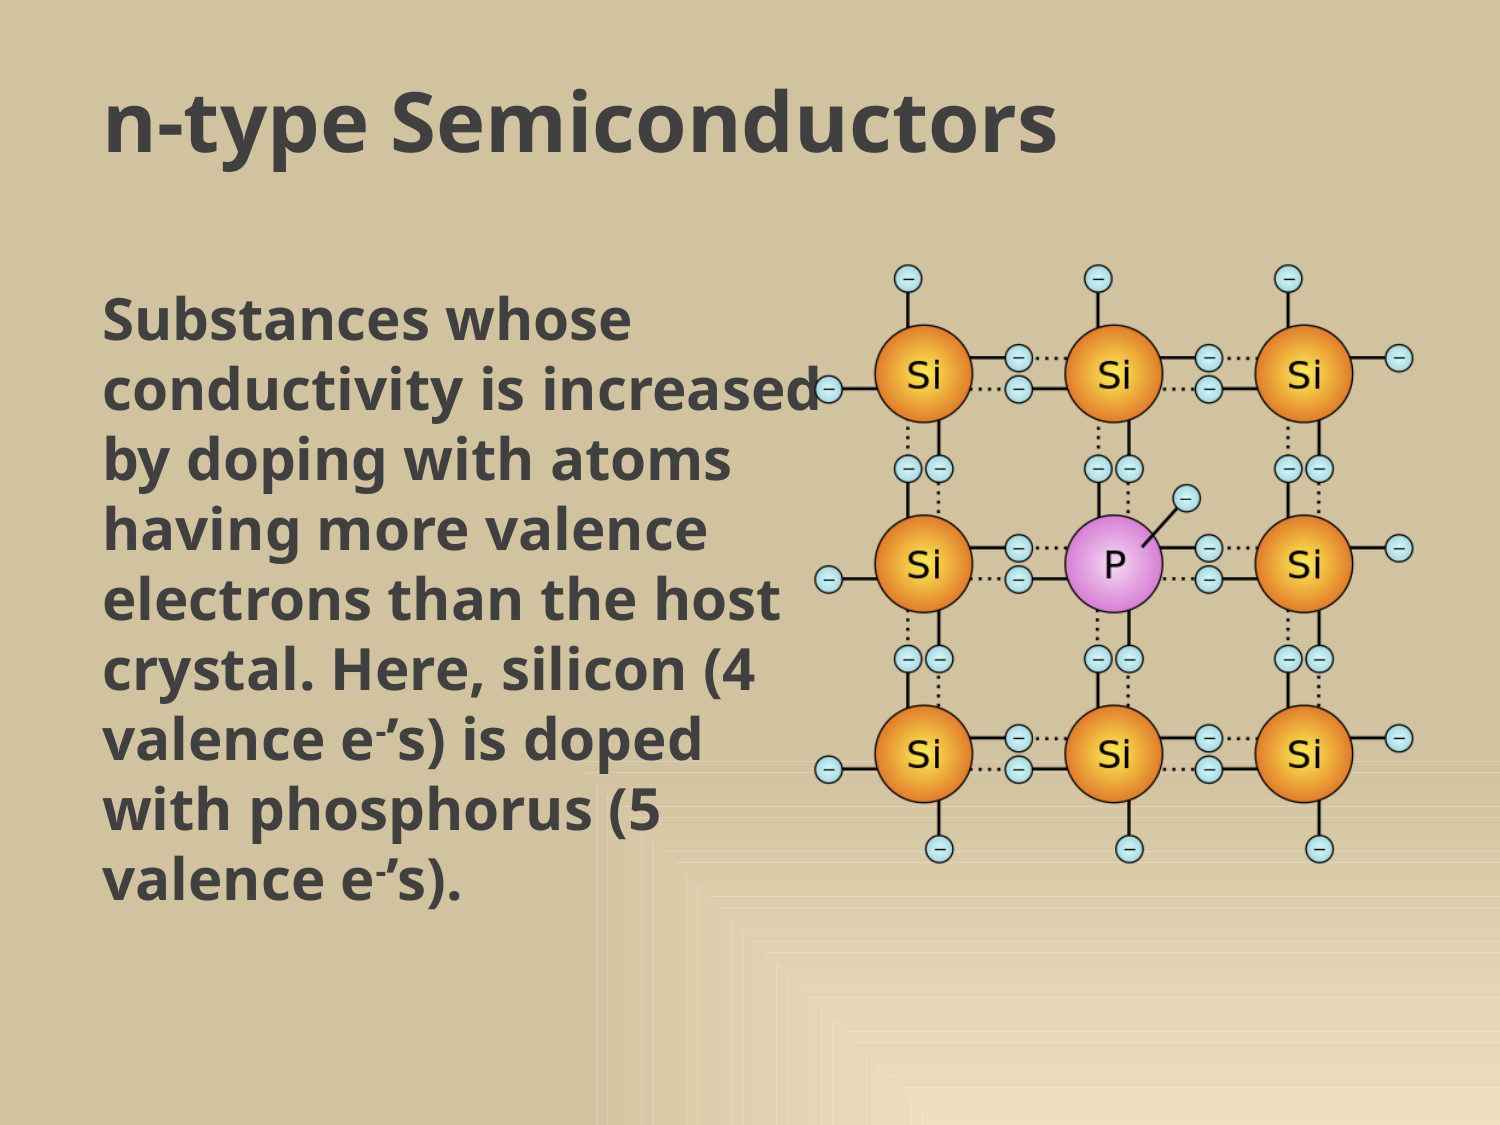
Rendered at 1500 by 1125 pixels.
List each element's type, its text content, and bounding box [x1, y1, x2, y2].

picture [812, 262, 1416, 866]
title n-type Semiconductors [62, 24, 1101, 213]
list Substances whose conductivity is increased by doping with atoms having more valence electrons than the host crystal. Here, silicon (4 valence e-’s) is doped with phosphorus (5 valence e-’s). [87, 275, 838, 1000]
